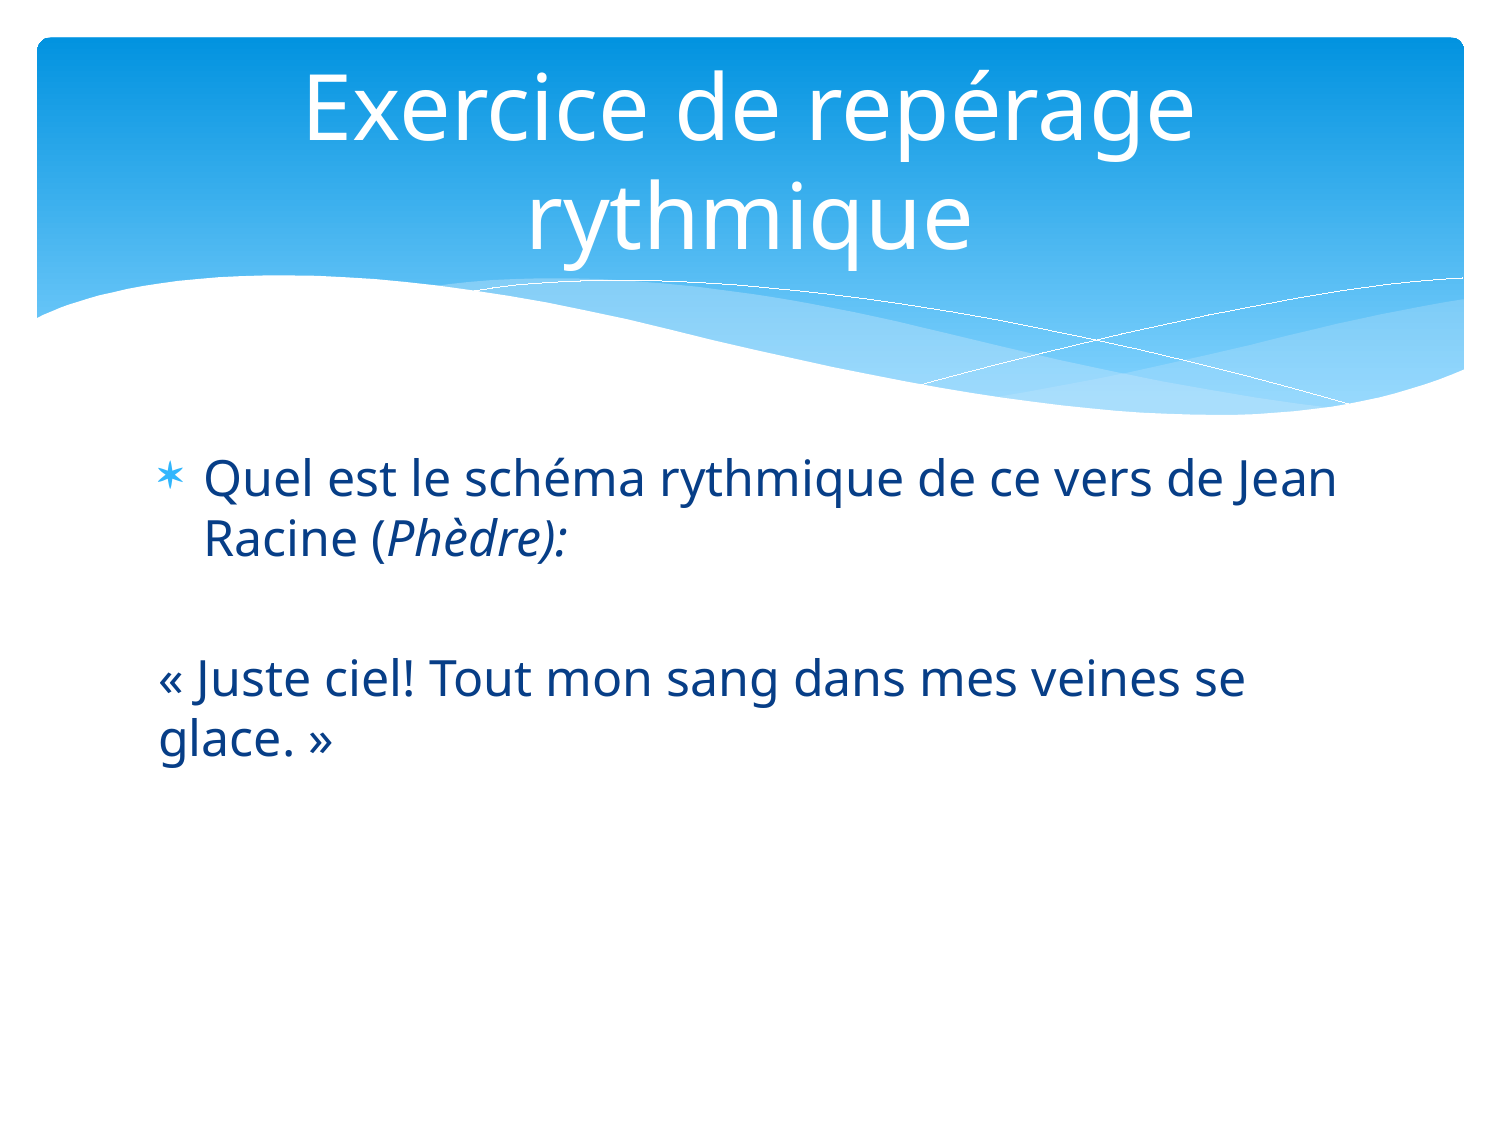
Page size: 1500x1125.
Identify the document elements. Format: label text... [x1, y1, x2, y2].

title Exercice de repérage rythmique [75, 55, 1425, 261]
list Quel est le schéma rythmique de ce vers de Jean Racine (Phèdre): « Juste ciel! Tout mon sang dans mes veines se glace. » [143, 438, 1359, 1005]
